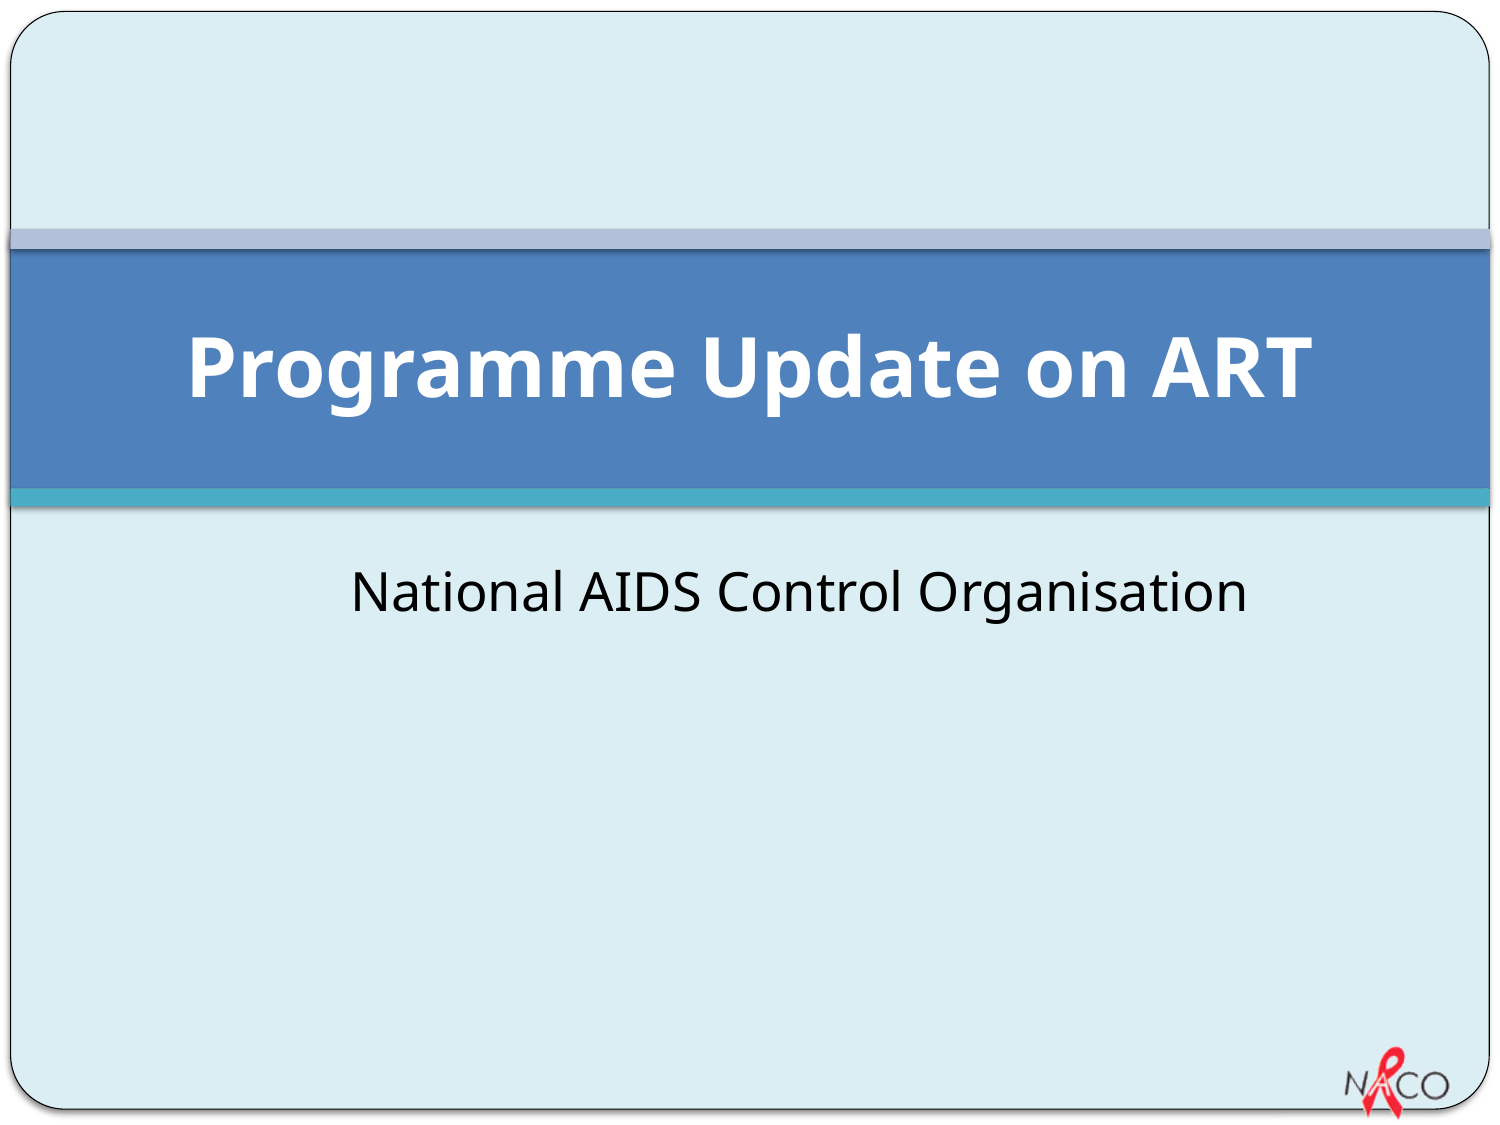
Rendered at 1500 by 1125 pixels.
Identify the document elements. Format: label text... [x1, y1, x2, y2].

title Programme Update on ART [74, 246, 1426, 489]
text_box National AIDS Control Organisation [274, 549, 1325, 613]
picture [1337, 1042, 1455, 1125]
